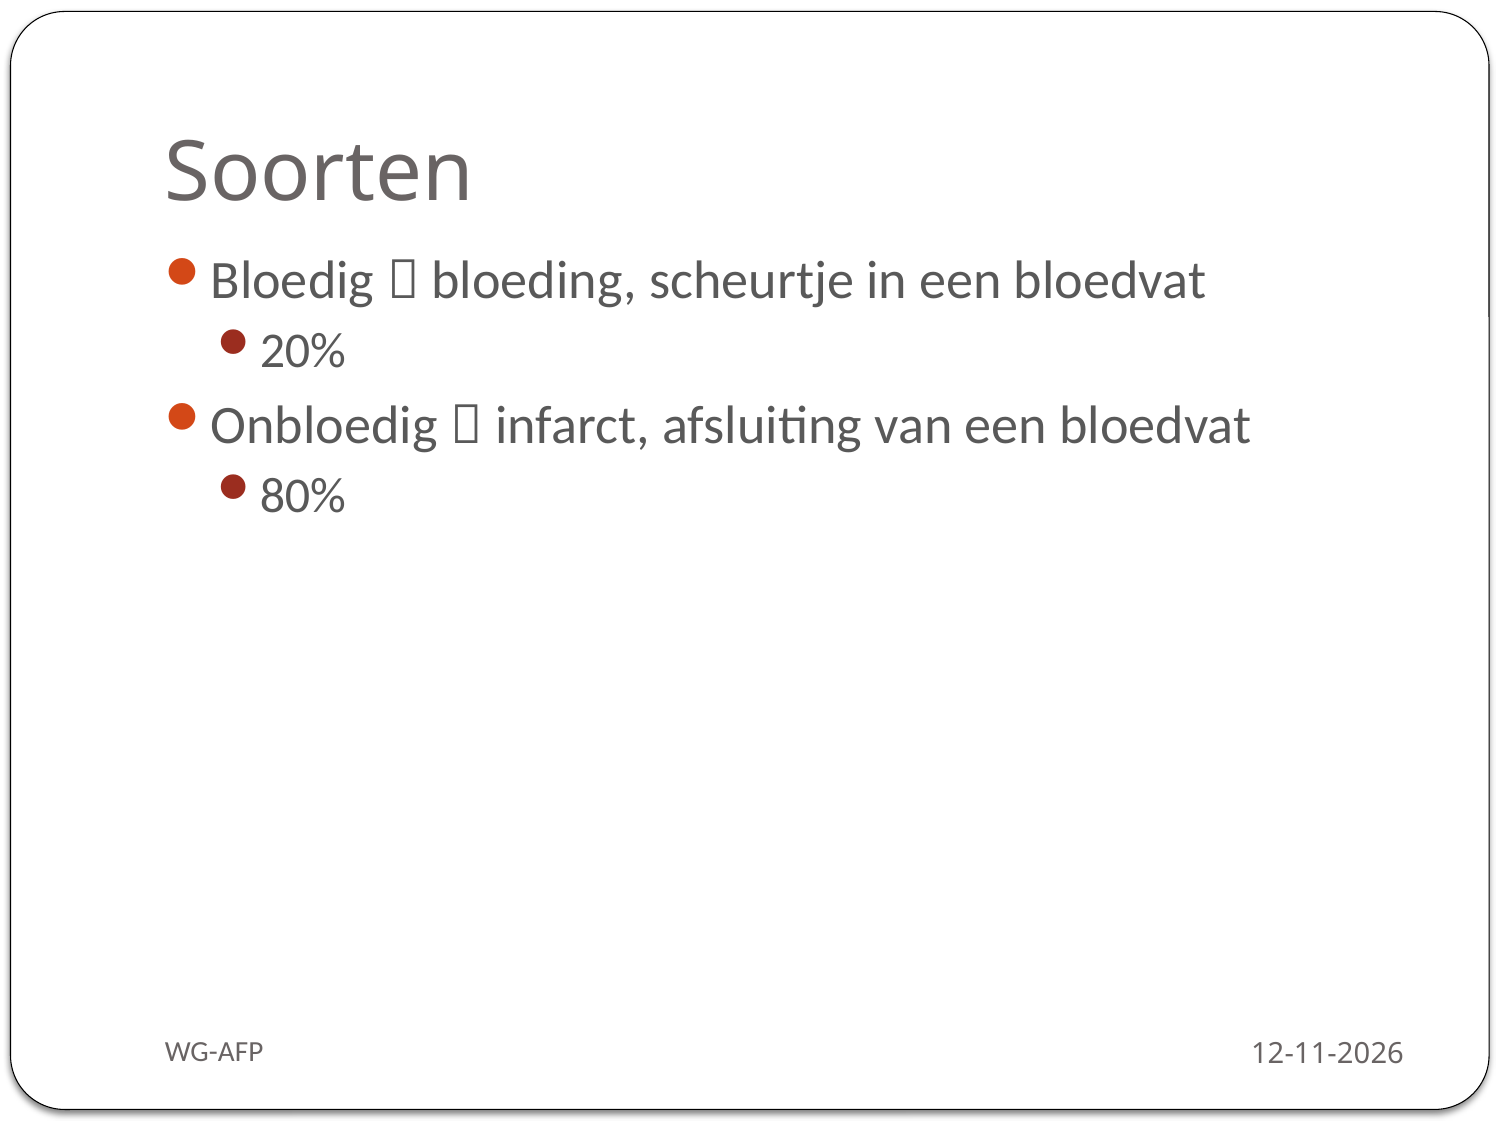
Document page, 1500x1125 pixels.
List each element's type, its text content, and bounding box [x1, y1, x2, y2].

footer WG-AFP [150, 1012, 800, 1088]
title Soorten [150, 45, 1425, 233]
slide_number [1012, 1015, 1419, 1094]
list Bloedig  bloeding, scheurtje in een bloedvat 20% Onbloedig  infarct, afsluiting van een bloedvat 80% [150, 237, 1425, 988]
